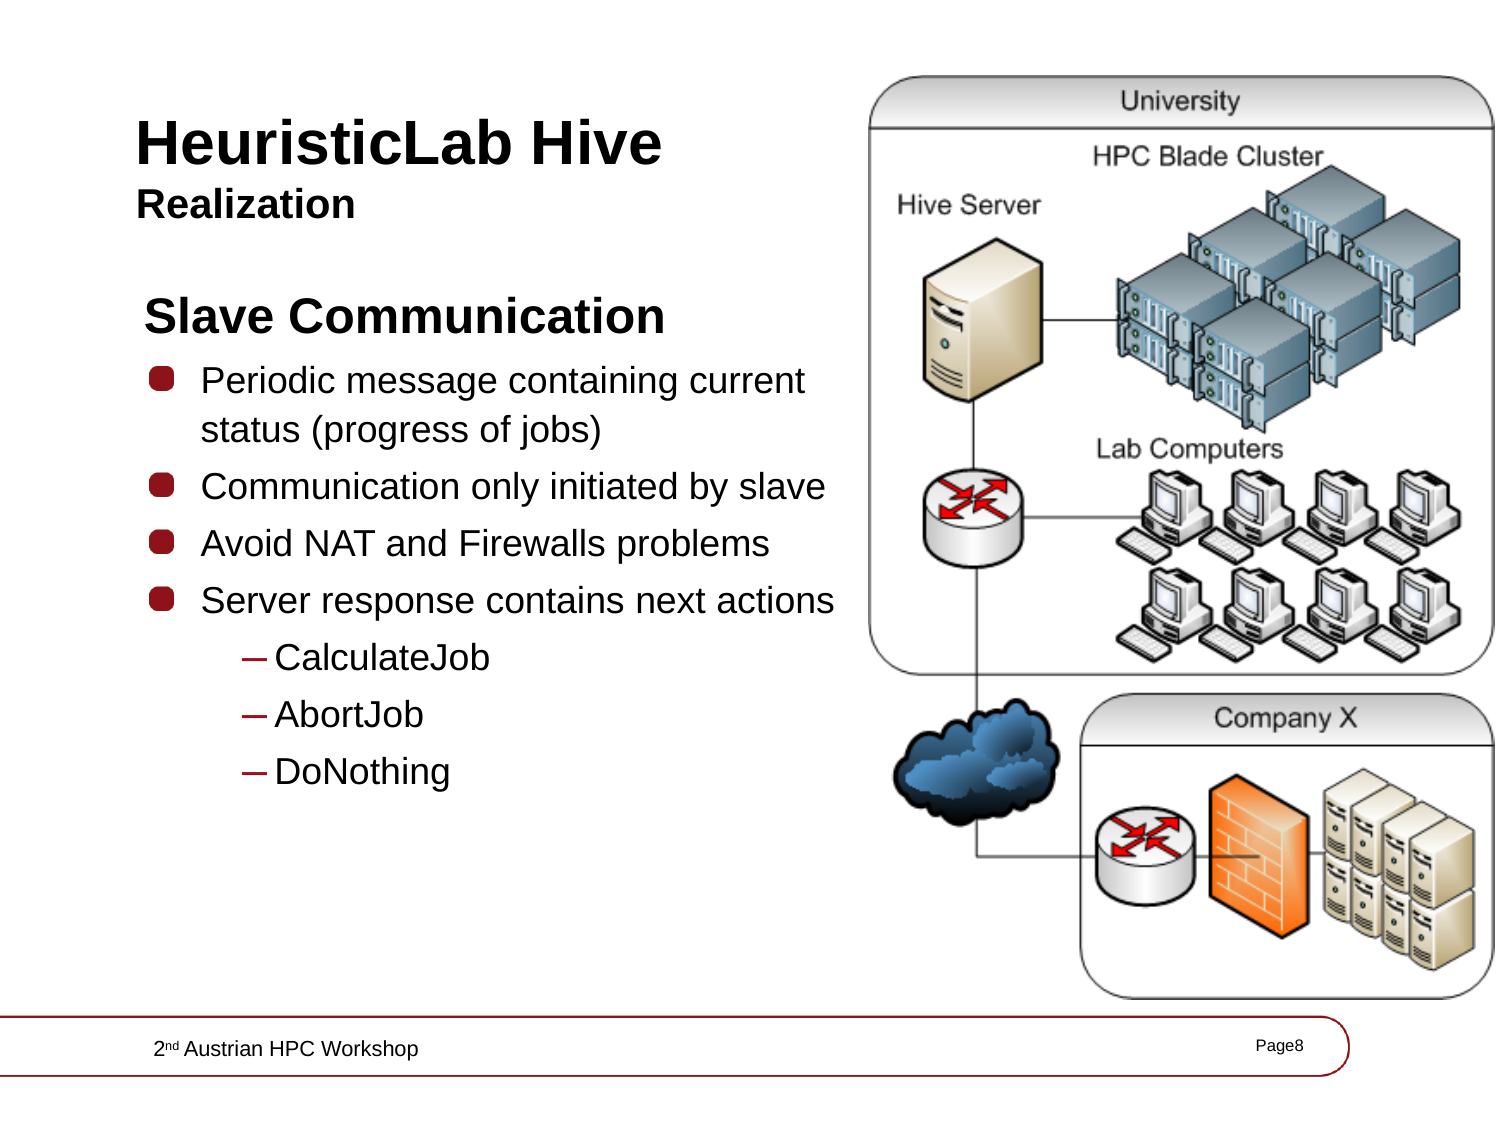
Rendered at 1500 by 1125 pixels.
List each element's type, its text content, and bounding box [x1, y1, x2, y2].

picture [149, 584, 174, 613]
picture [149, 470, 174, 499]
slide_number Page8 [991, 1027, 1304, 1063]
picture [0, 1012, 1353, 1080]
picture [149, 363, 174, 393]
picture [149, 527, 174, 556]
picture [867, 75, 1495, 1000]
list Slave Communication Periodic message containing current status (progress of jobs) Communication only initiated by slave Avoid NAT and Firewalls problems Server response contains next actions CalculateJob AbortJob DoNothing [129, 283, 862, 953]
title HeuristicLab Hive Realization [135, 101, 862, 243]
